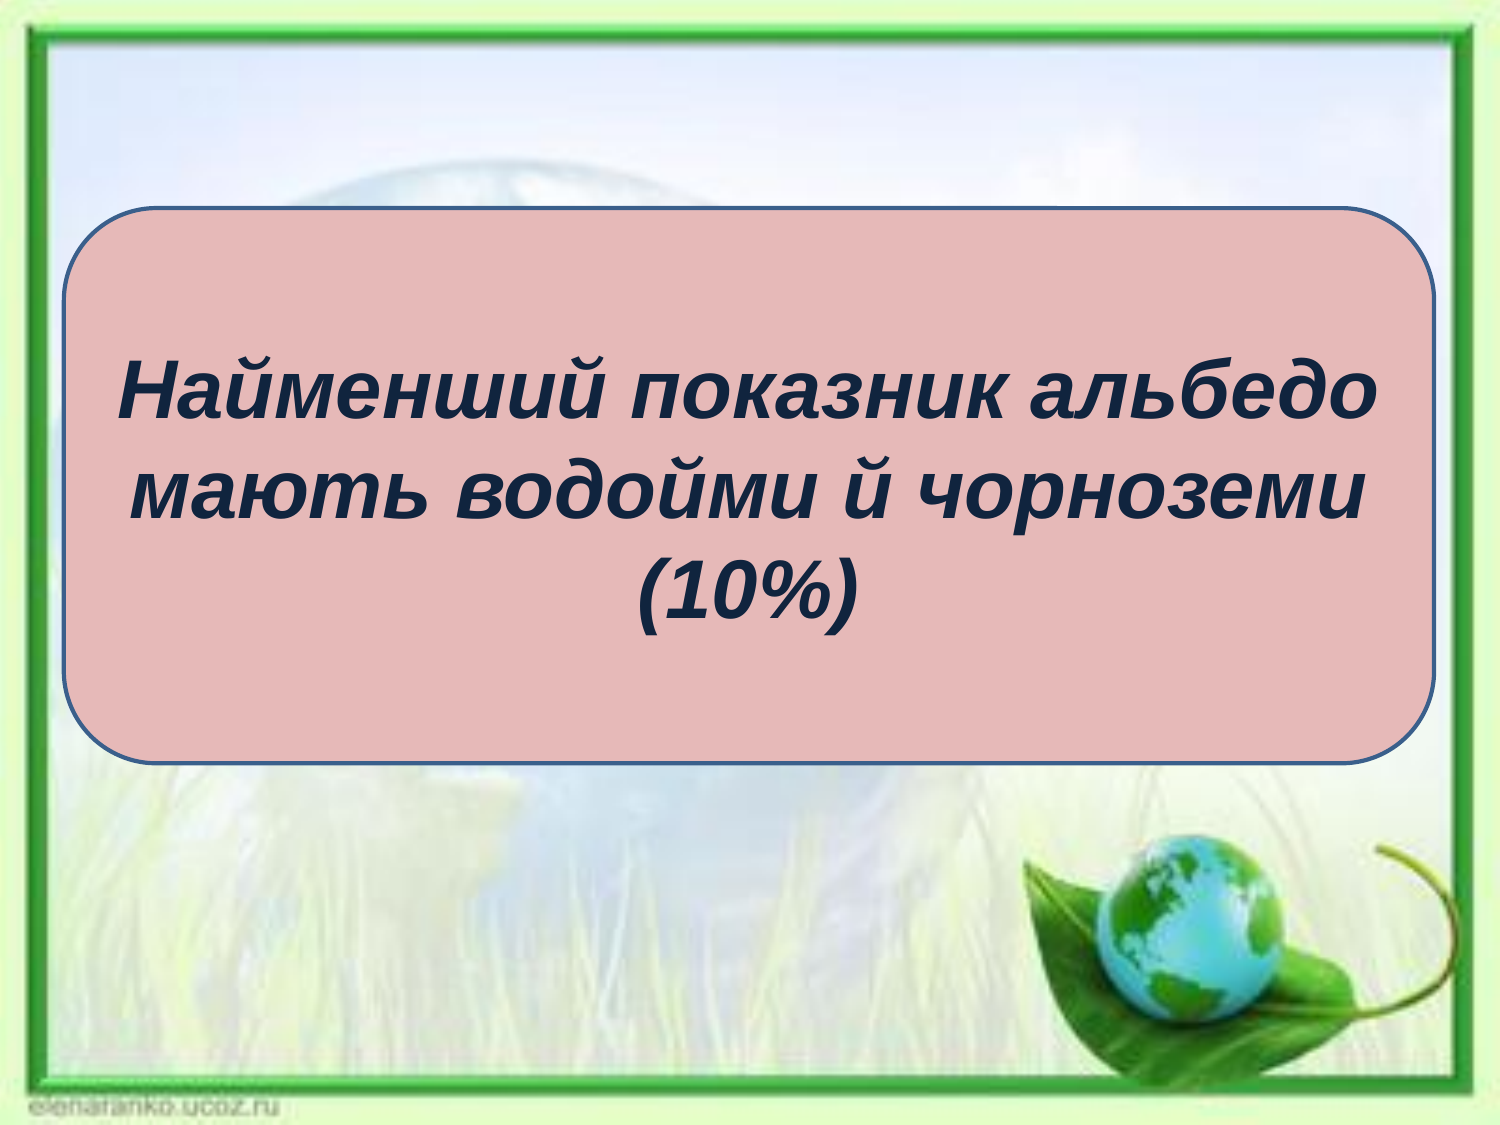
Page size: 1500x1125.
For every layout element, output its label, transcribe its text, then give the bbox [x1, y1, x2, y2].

text_box Найменший показник альбедо мають водойми й чорноземи (10%) [61, 205, 1437, 766]
picture [0, 0, 1500, 1125]
